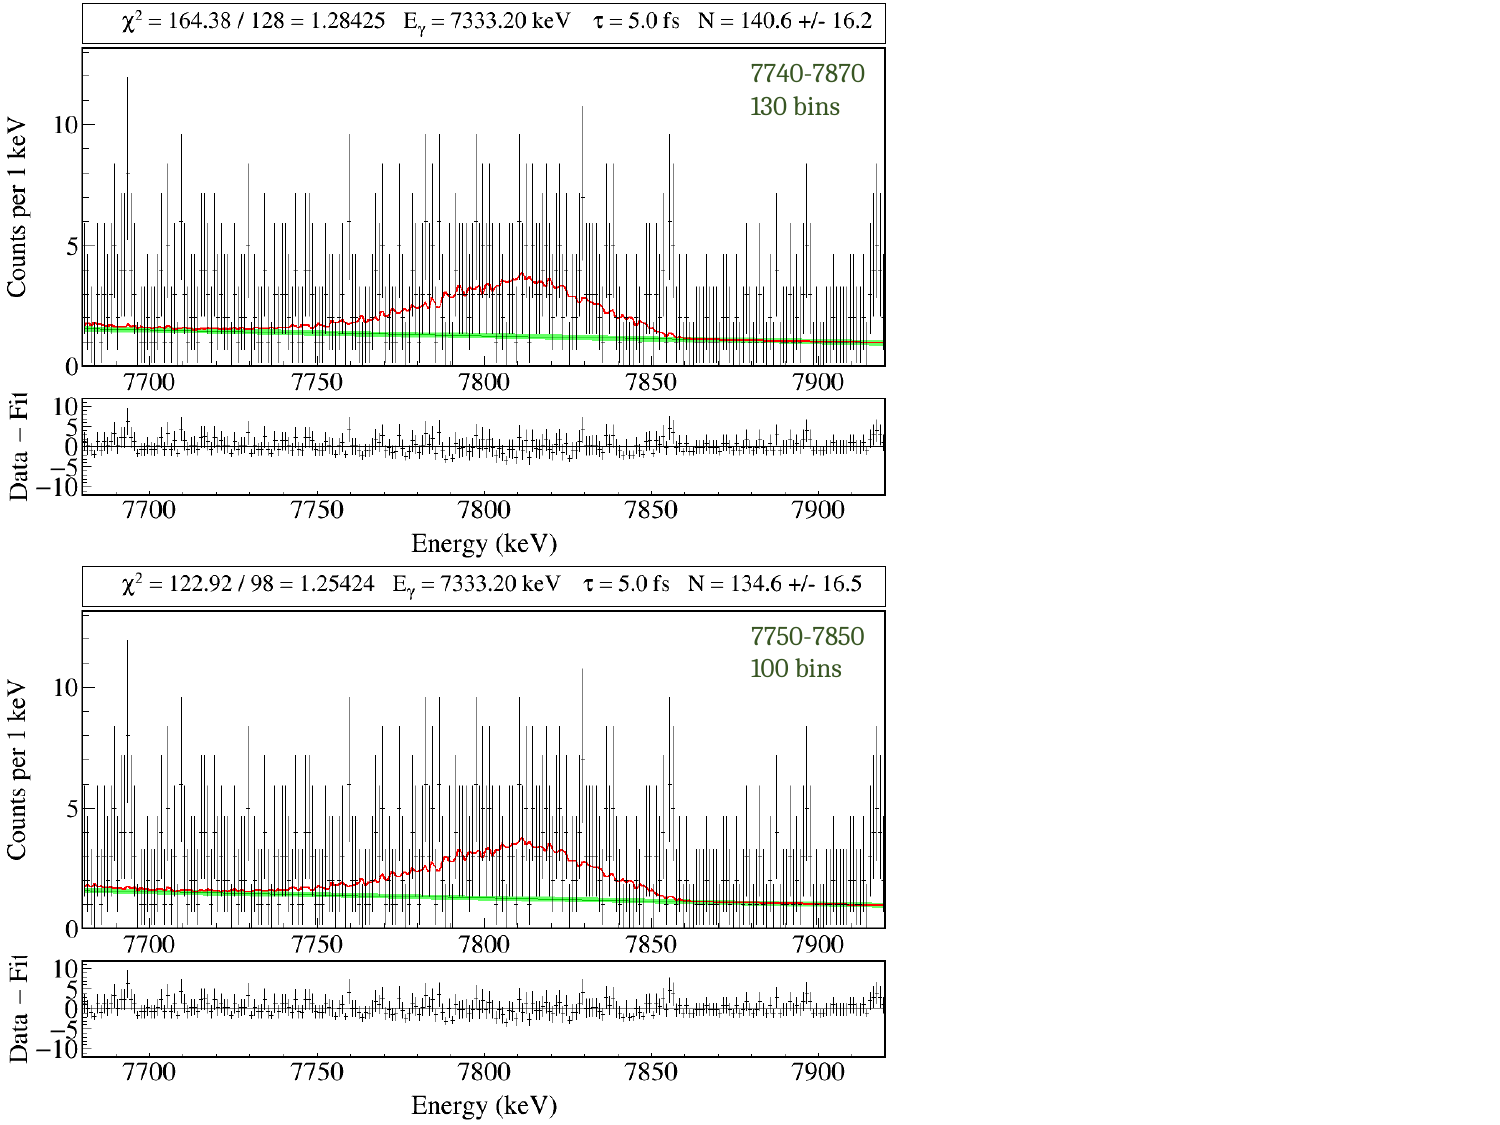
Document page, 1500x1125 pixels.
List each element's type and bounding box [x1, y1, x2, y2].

picture [0, 0, 917, 1125]
